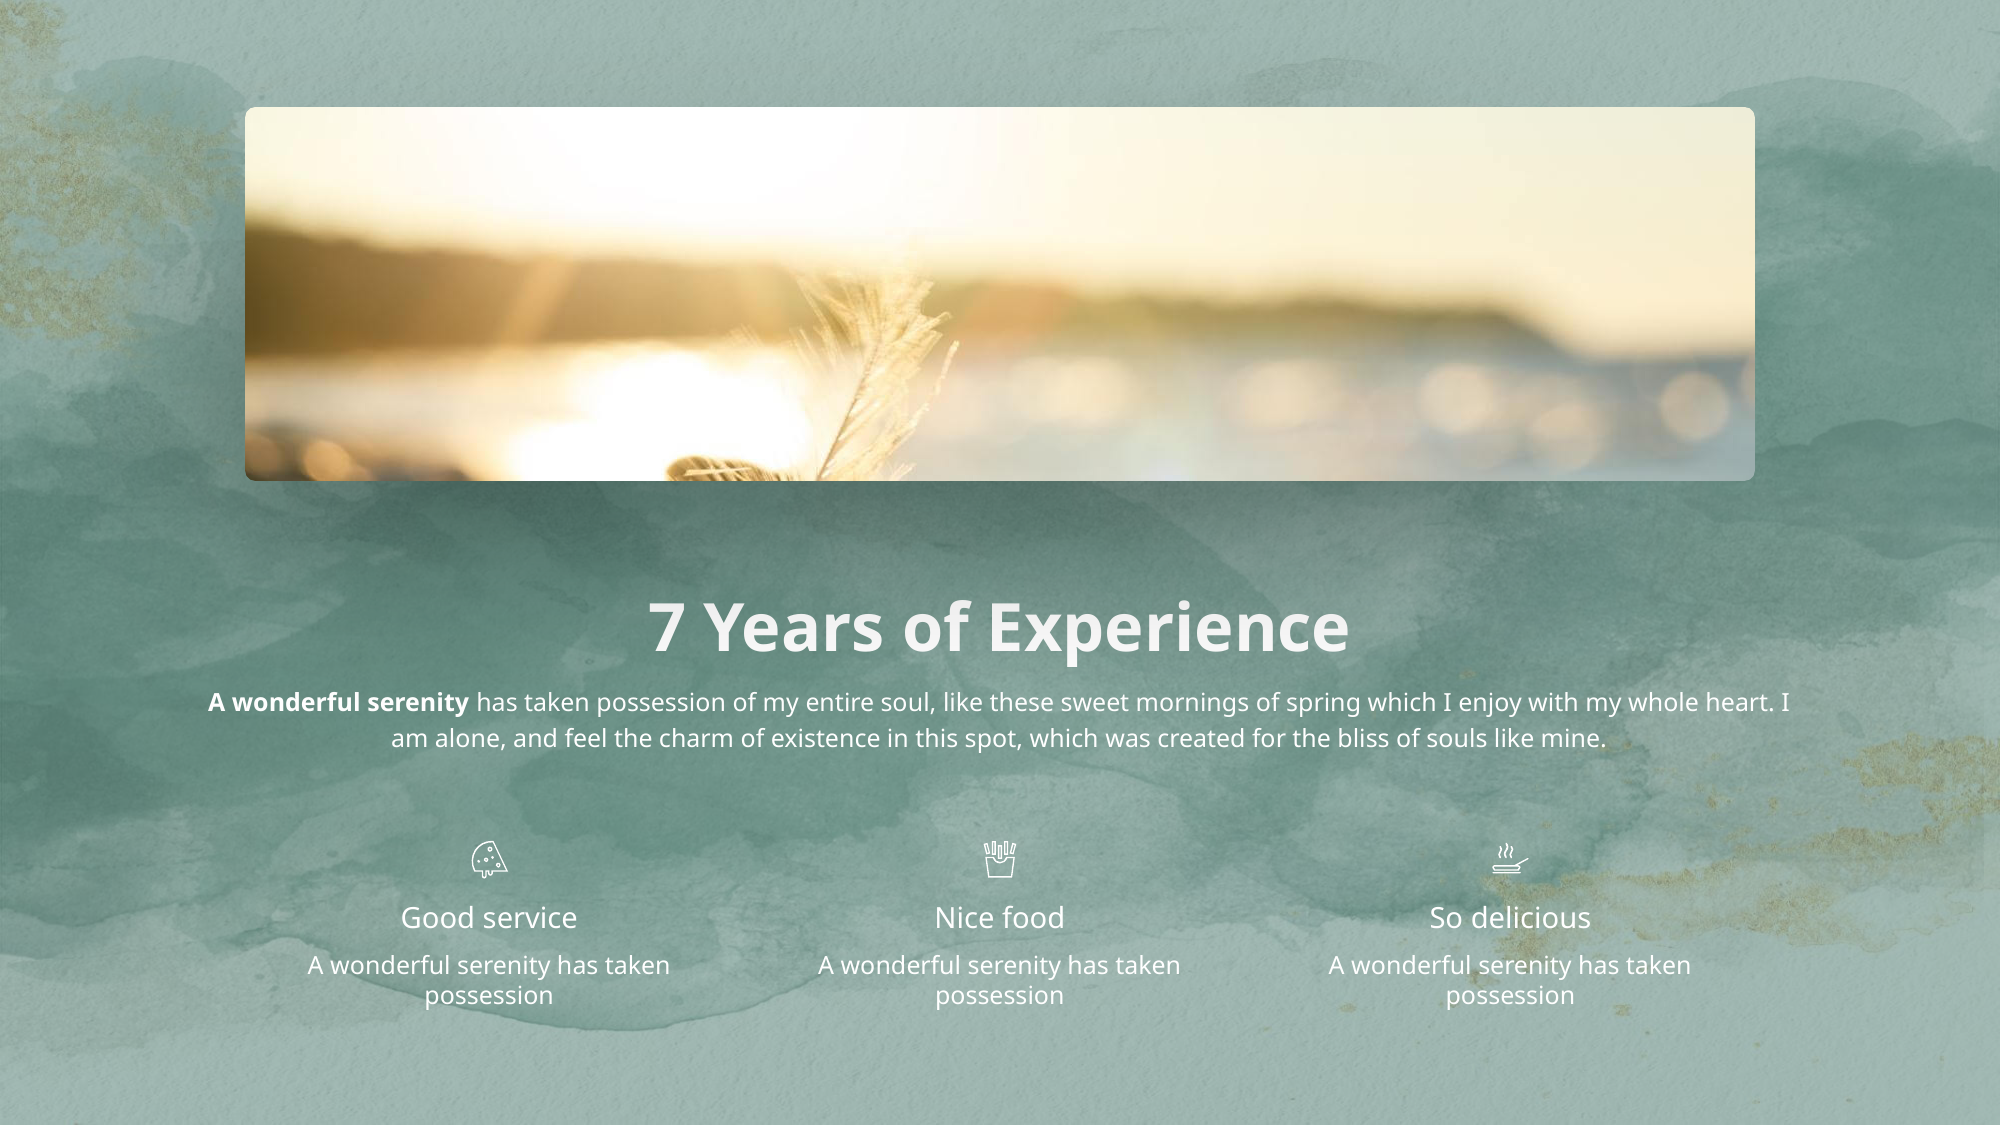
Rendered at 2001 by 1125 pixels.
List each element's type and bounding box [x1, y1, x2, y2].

text_box [791, 841, 1209, 1018]
text_box [1301, 842, 1720, 1018]
text_box [280, 840, 699, 1018]
picture [0, 0, 2000, 1125]
